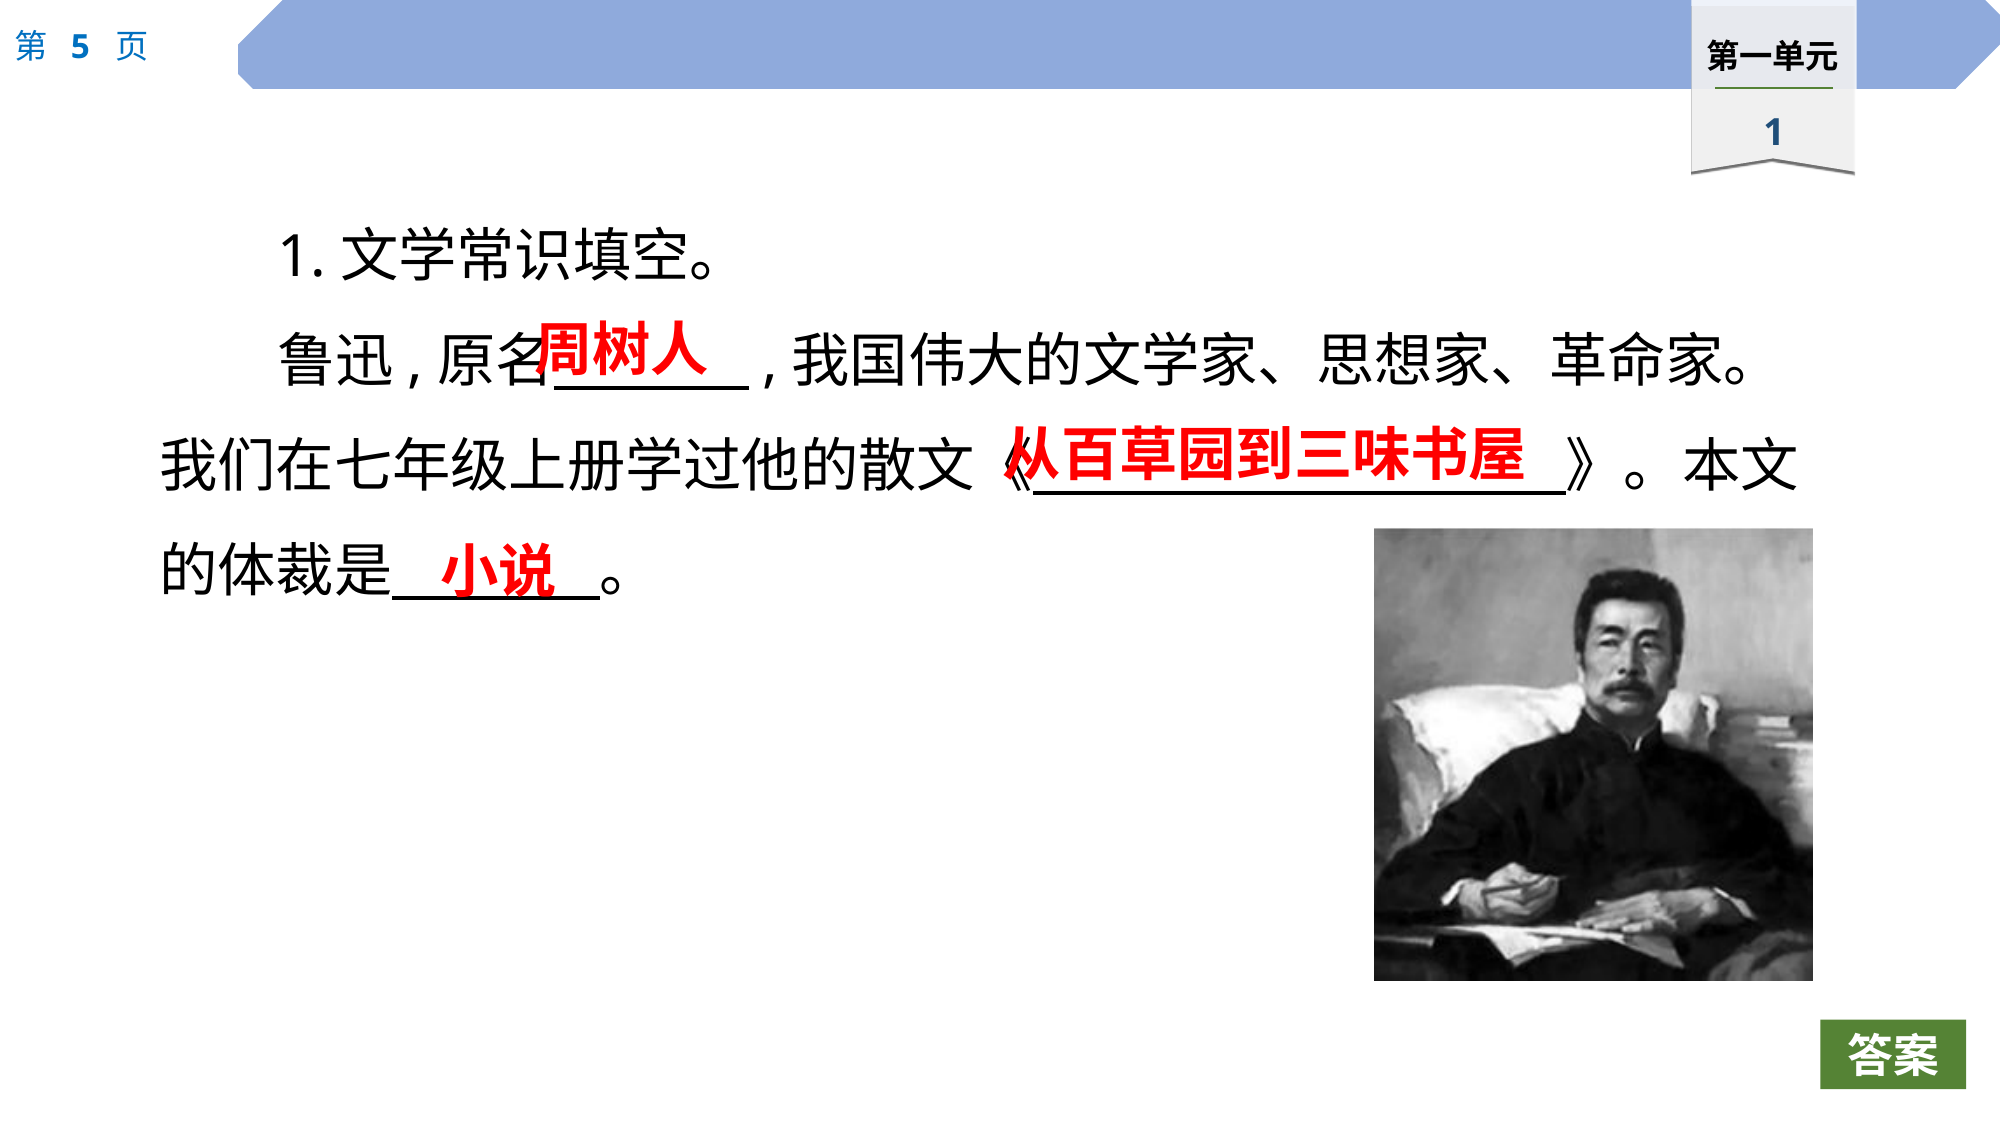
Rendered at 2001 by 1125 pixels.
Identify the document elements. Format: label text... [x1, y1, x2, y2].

list 周树人 [519, 269, 778, 411]
list 1.文学常识填空。 鲁迅,原名 ,我国伟大的文学家、思想家、革命家。我们在七年级上册学过他的散文《 》。本文的体裁是 。 [144, 175, 1844, 481]
picture [1374, 527, 1813, 981]
text_box 小说 [425, 492, 614, 633]
text_box 答案 [1820, 1019, 1967, 1090]
text_box 从百草园到三味书屋 [988, 375, 1563, 516]
